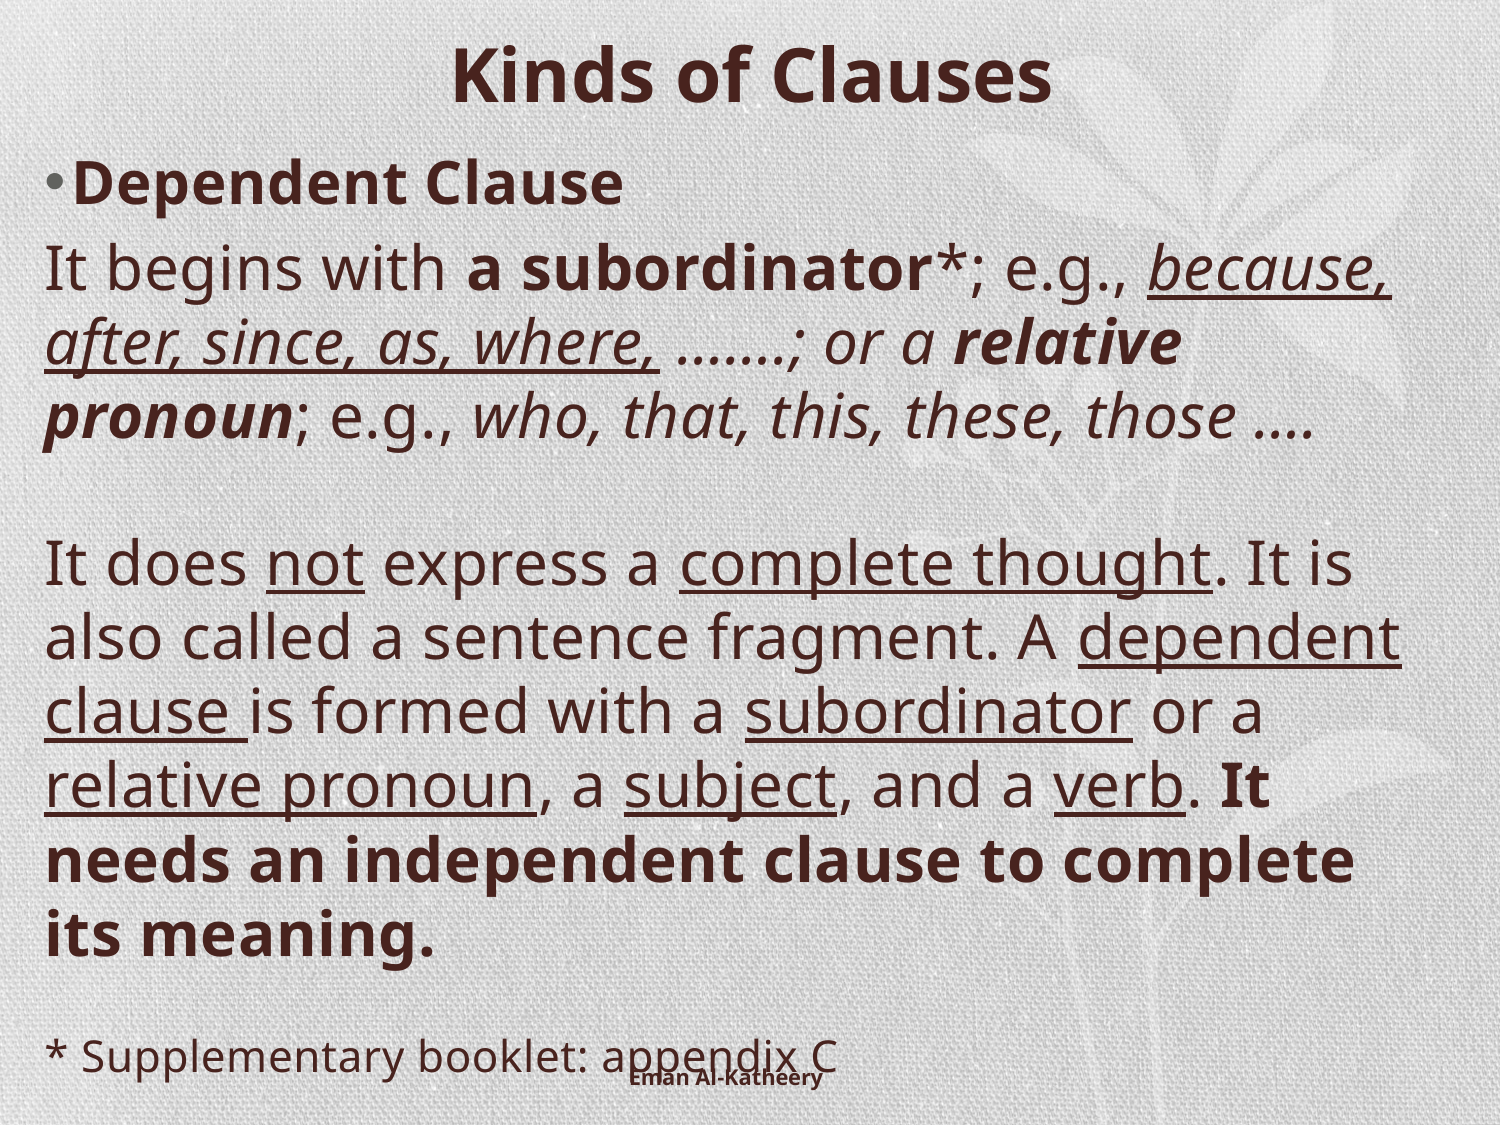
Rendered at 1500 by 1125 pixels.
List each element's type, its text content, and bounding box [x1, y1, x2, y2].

footer Eman Al-Katheery [614, 1054, 1285, 1103]
list Dependent Clause It begins with a subordinator*; e.g., because, after, since, as, where, …….; or a relative pronoun; e.g., who, that, this, these, those …. It does not express a complete thought. It is also called a sentence fragment. A dependent clause is formed with a subordinator or a relative pronoun, a subject, and a verb. It needs an independent clause to complete its meaning. * Supplementary booklet: appendix C [29, 137, 1471, 1094]
title Kinds of Clauses [76, 0, 1427, 126]
